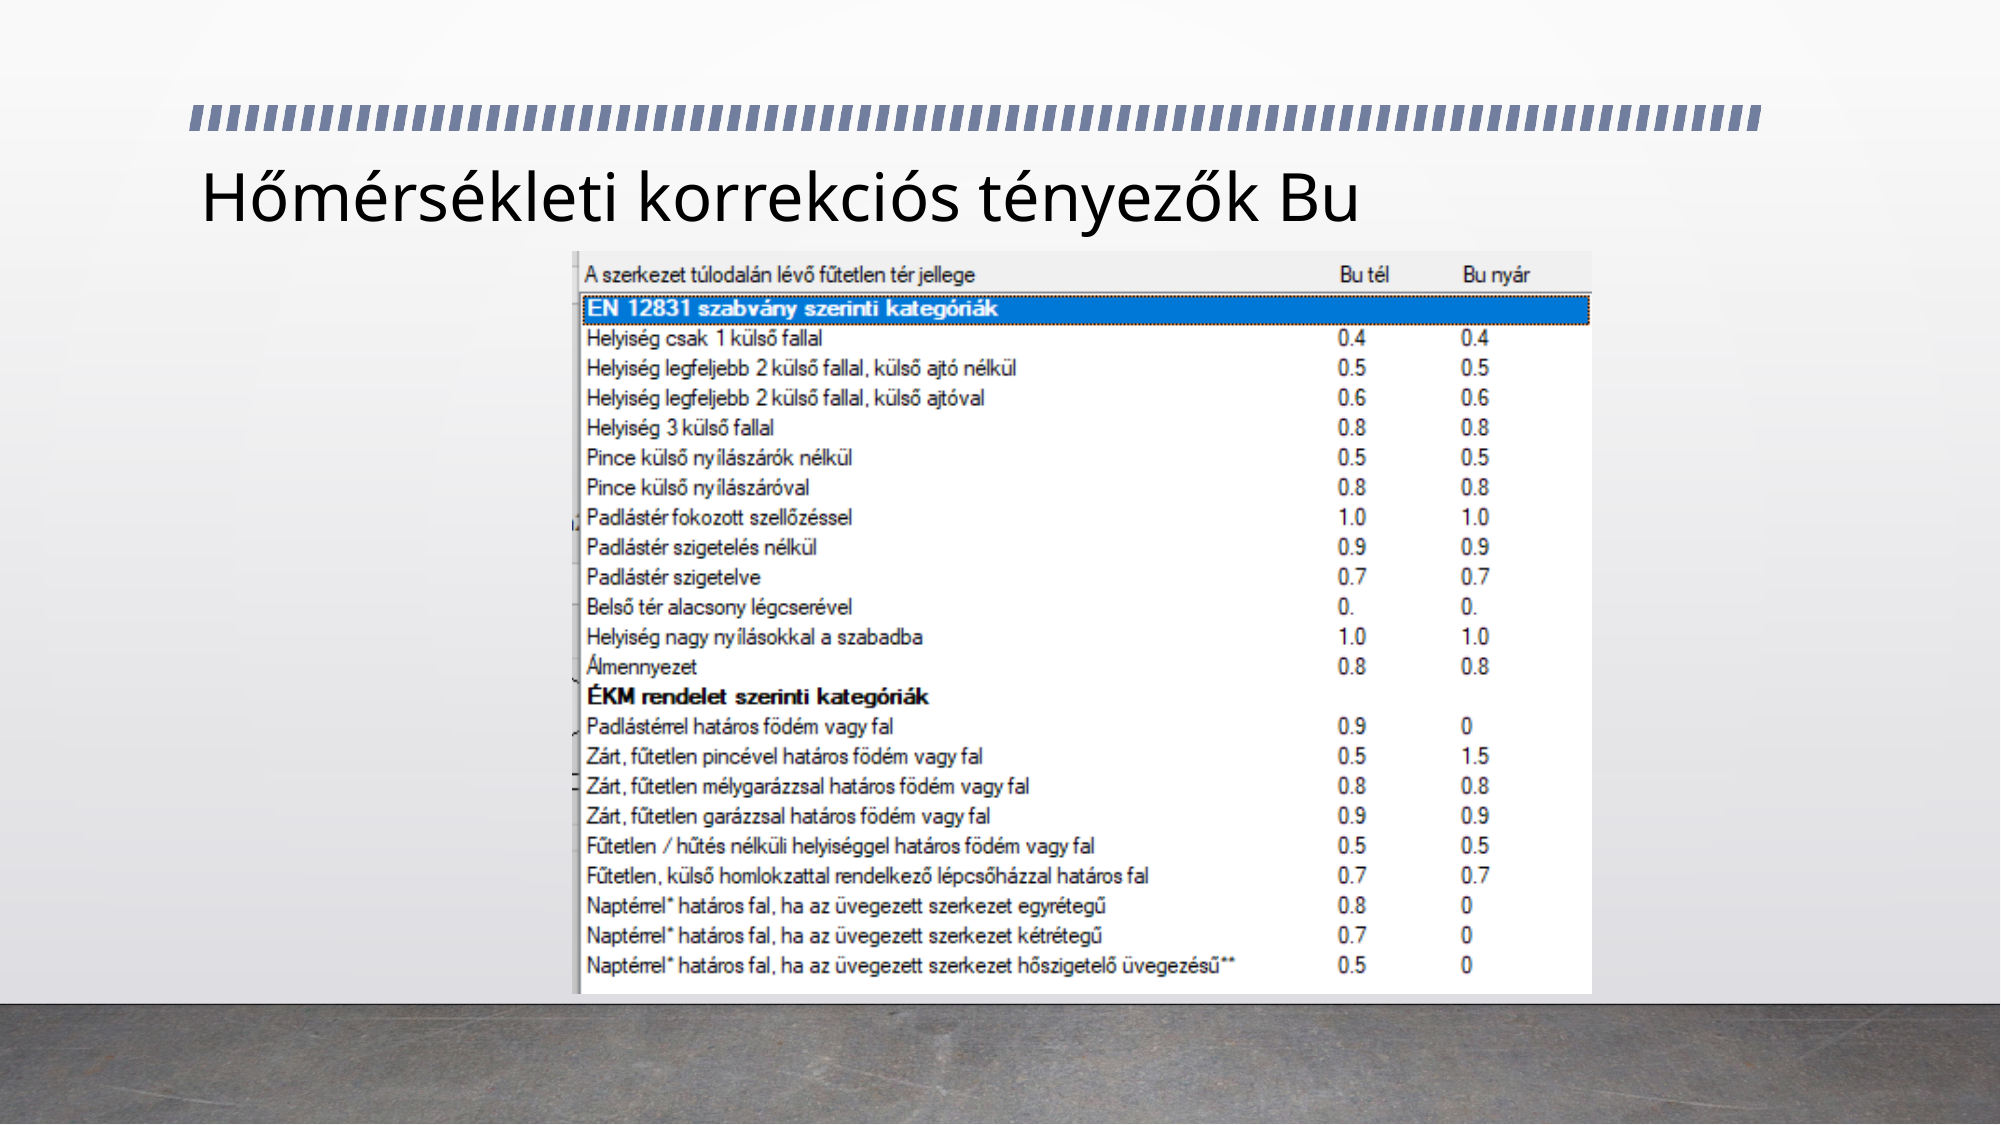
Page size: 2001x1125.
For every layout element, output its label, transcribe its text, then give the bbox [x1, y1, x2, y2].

picture [572, 251, 1593, 994]
title Hőmérsékleti korrekciós tényezők Bu [185, 156, 1761, 329]
picture [0, 1004, 2000, 1124]
